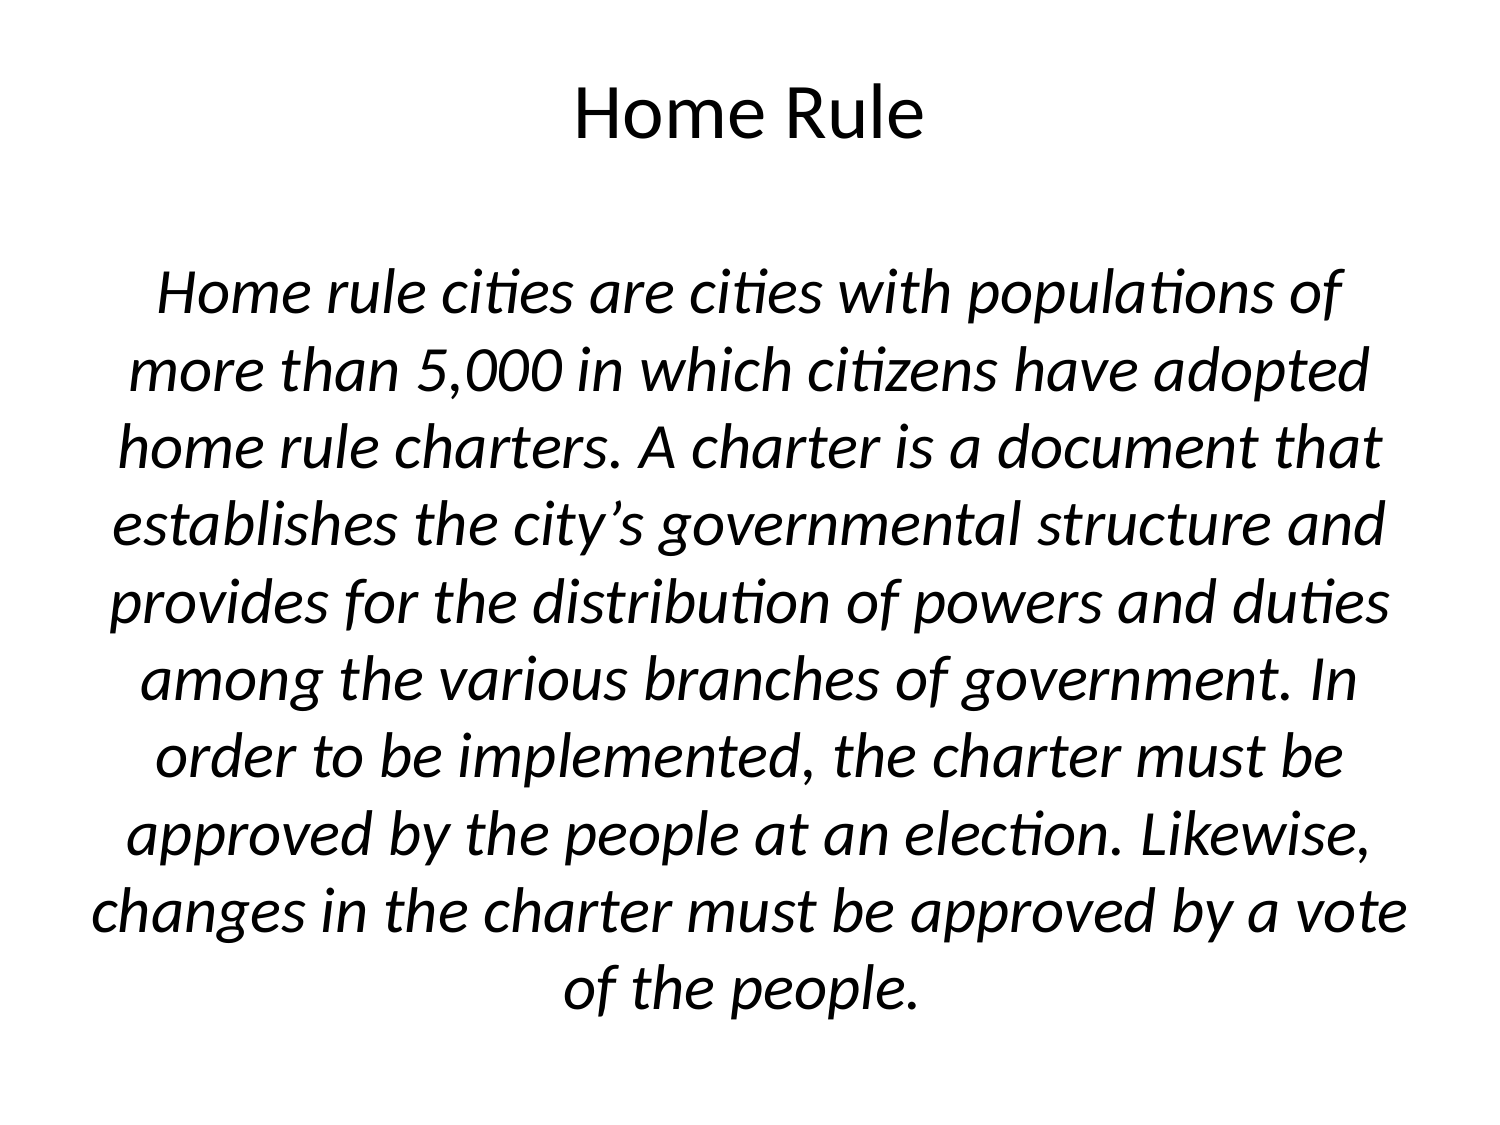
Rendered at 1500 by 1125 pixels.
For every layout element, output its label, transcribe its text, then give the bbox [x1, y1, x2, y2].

title Home Rule Home rule cities are cities with populations of more than 5,000 in which citizens have adopted home rule charters. A charter is a document that establishes the city’s governmental structure and provides for the distribution of powers and duties among the various branches of government. In order to be implemented, the charter must be approved by the people at an election. Likewise, changes in the charter must be approved by a vote of the people. [74, 44, 1426, 1038]
